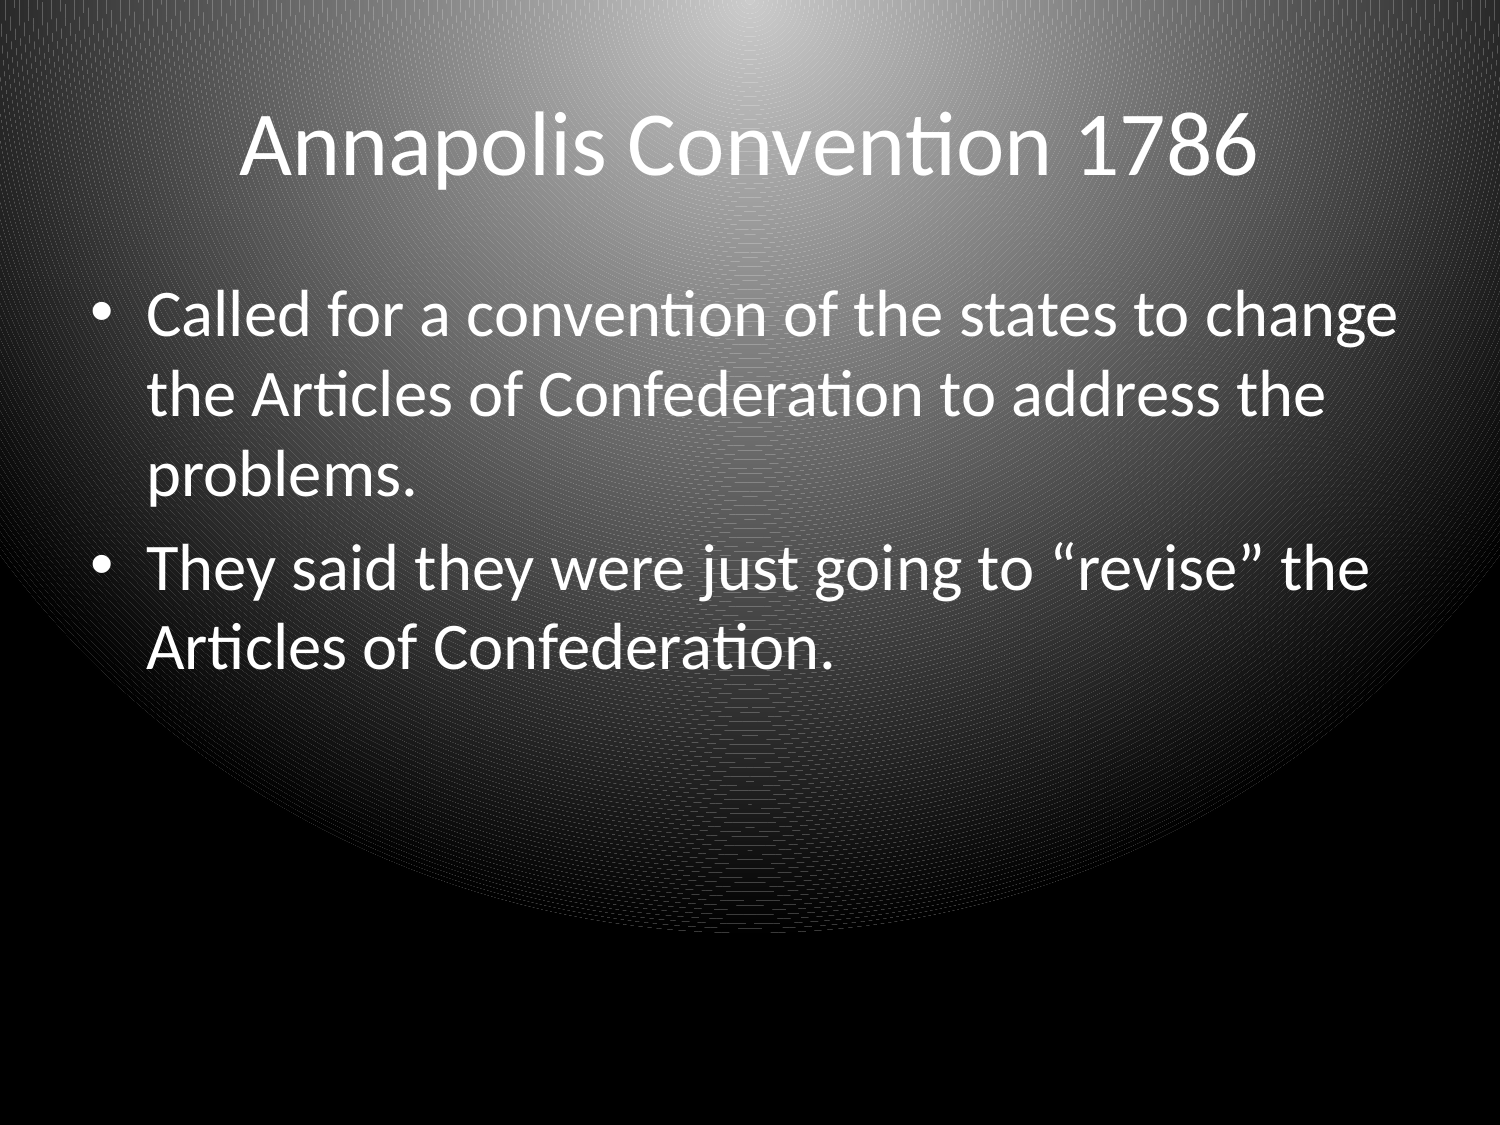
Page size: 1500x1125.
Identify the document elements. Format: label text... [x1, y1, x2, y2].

list Called for a convention of the states to change the Articles of Confederation to address the problems. They said they were just going to “revise” the Articles of Confederation. [75, 262, 1425, 1005]
title Annapolis Convention 1786 [75, 45, 1425, 233]
